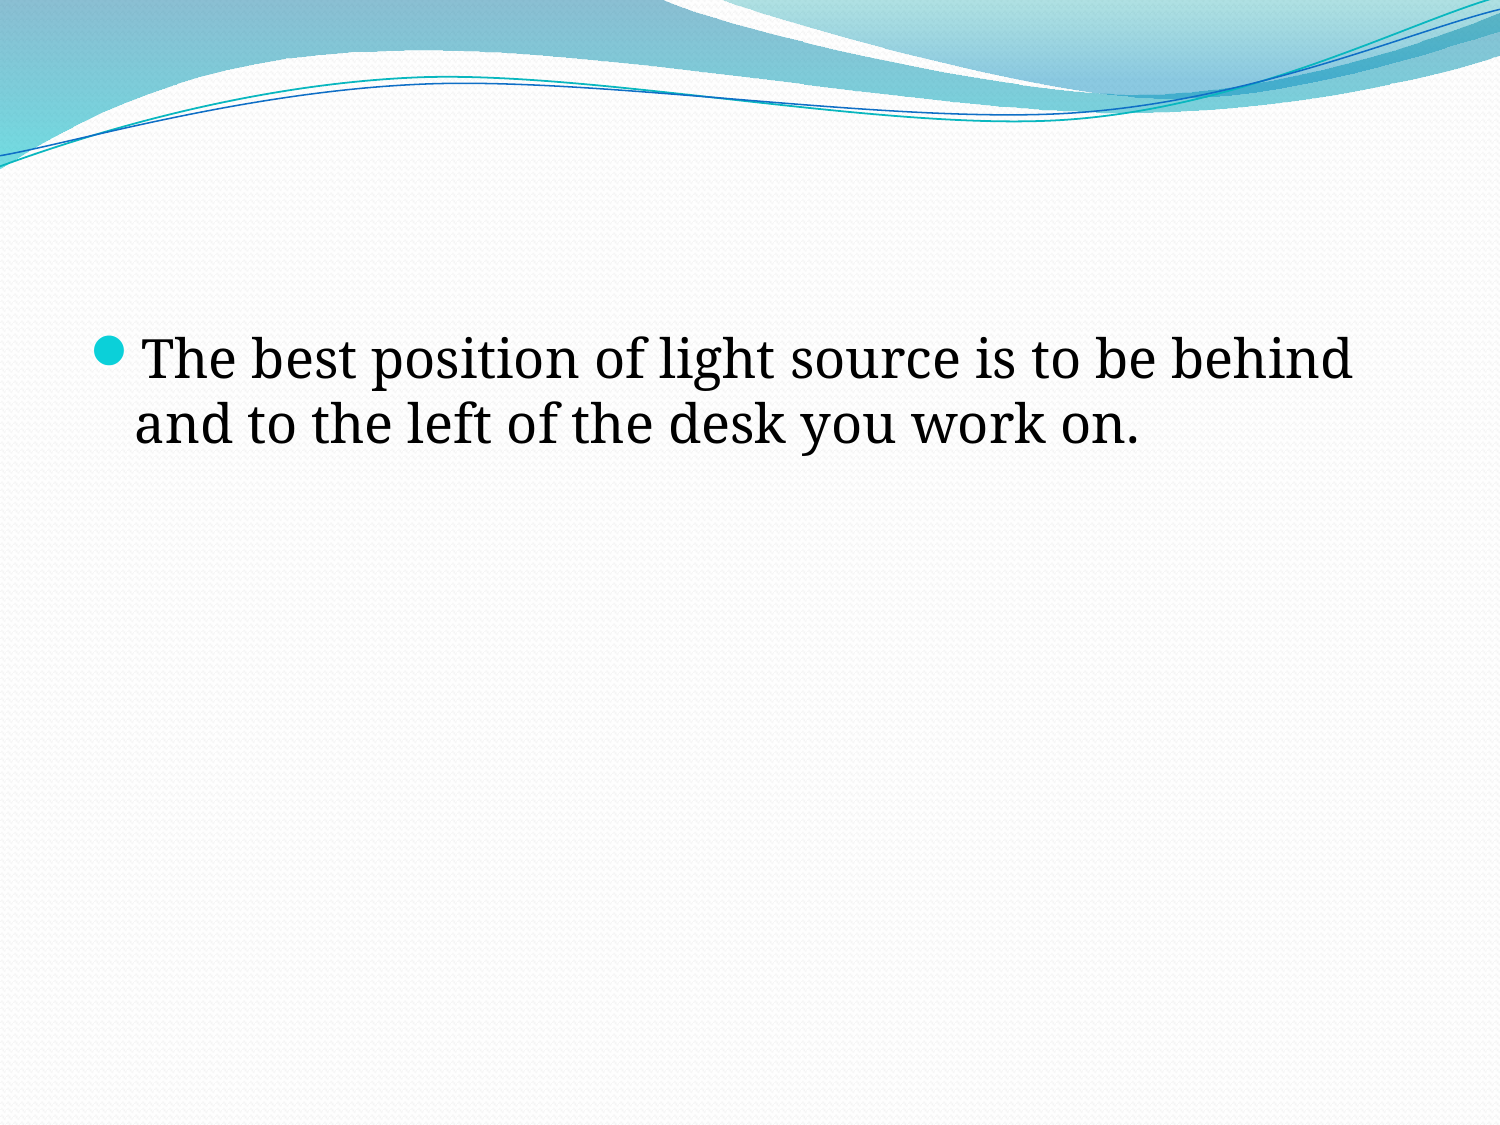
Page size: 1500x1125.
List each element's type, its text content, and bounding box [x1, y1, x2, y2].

list The best position of light source is to be behind and to the left of the desk you work on. [75, 317, 1425, 1038]
